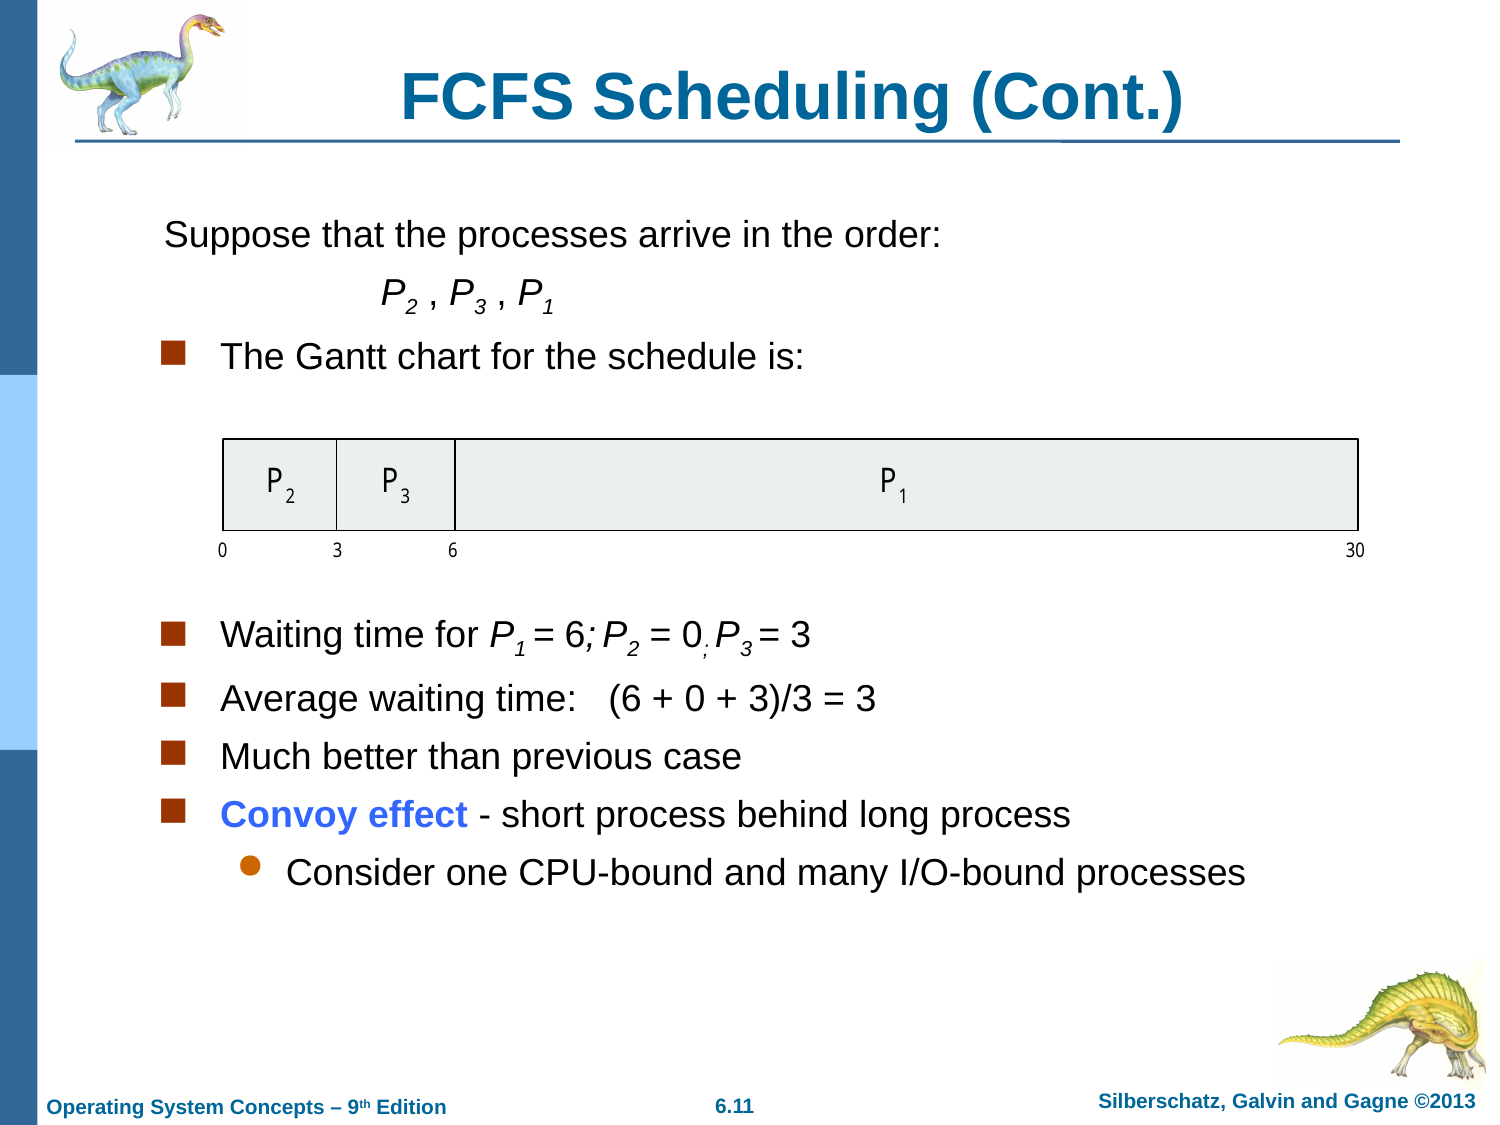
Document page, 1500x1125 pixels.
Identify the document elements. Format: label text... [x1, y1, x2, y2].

list Suppose that the processes arrive in the order: P2 , P3 , P1 The Gantt chart for the schedule is: Waiting time for P1 = 6; P2 = 0; P3 = 3 Average waiting time: (6 + 0 + 3)/3 = 3 Much better than previous case Convoy effect - short process behind long process Consider one CPU-bound and many I/O-bound processes [148, 202, 1405, 946]
title FCFS Scheduling (Cont.) [161, 45, 1425, 141]
picture [208, 431, 1377, 564]
picture [46, 0, 243, 149]
picture [1275, 959, 1486, 1090]
